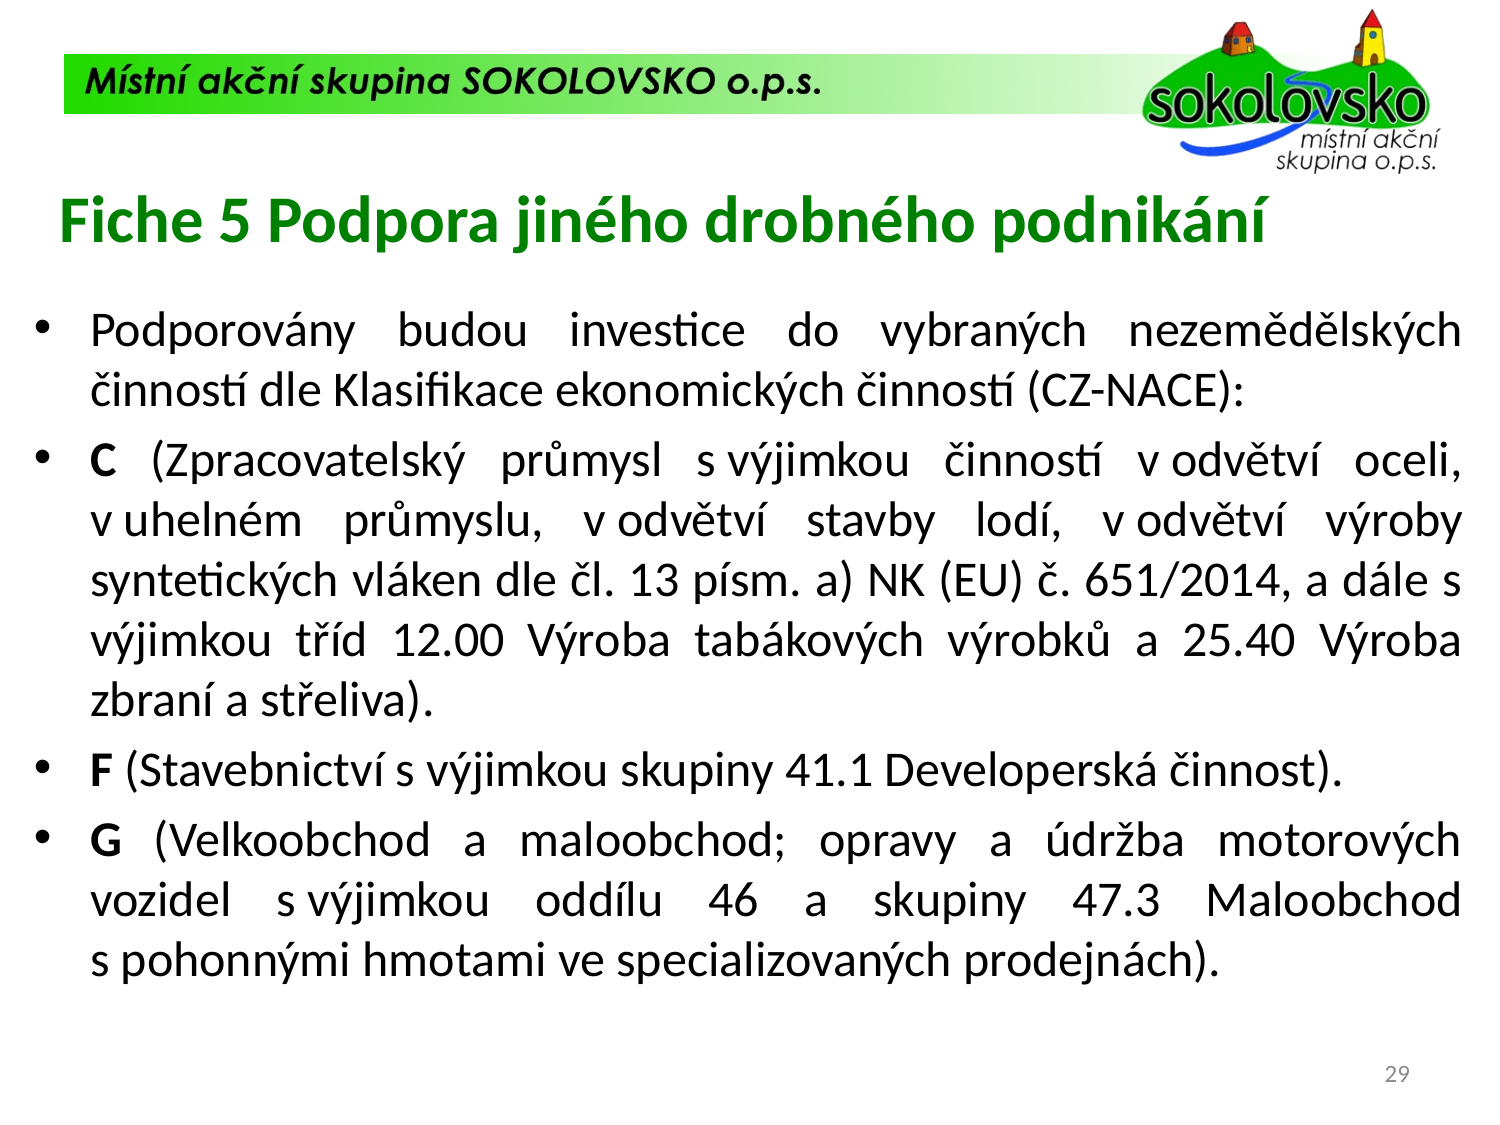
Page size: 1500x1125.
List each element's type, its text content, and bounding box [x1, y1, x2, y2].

slide_number 29 [1074, 1042, 1425, 1103]
title Fiche 5 Podpora jiného drobného podnikání [44, 151, 1395, 280]
picture [64, 0, 1455, 197]
list Podporovány budou investice do vybraných nezemědělských činností dle Klasifikace ekonomických činností (CZ-NACE): C (Zpracovatelský průmysl s výjimkou činností v odvětví oceli, v uhelném průmyslu, v odvětví stavby lodí, v odvětví výroby syntetických vláken dle čl. 13 písm. a) NK (EU) č. 651/2014, a dále s výjimkou tříd 12.00 Výroba tabákových výrobků a 25.40 Výroba zbraní a střeliva). F (Stavebnictví s výjimkou skupiny 41.1 Developerská činnost). G (Velkoobchod a maloobchod; opravy a údržba motorových vozidel s výjimkou oddílu 46 a skupiny 47.3 Maloobchod s pohonnými hmotami ve specializovaných prodejnách). [18, 288, 1478, 1116]
